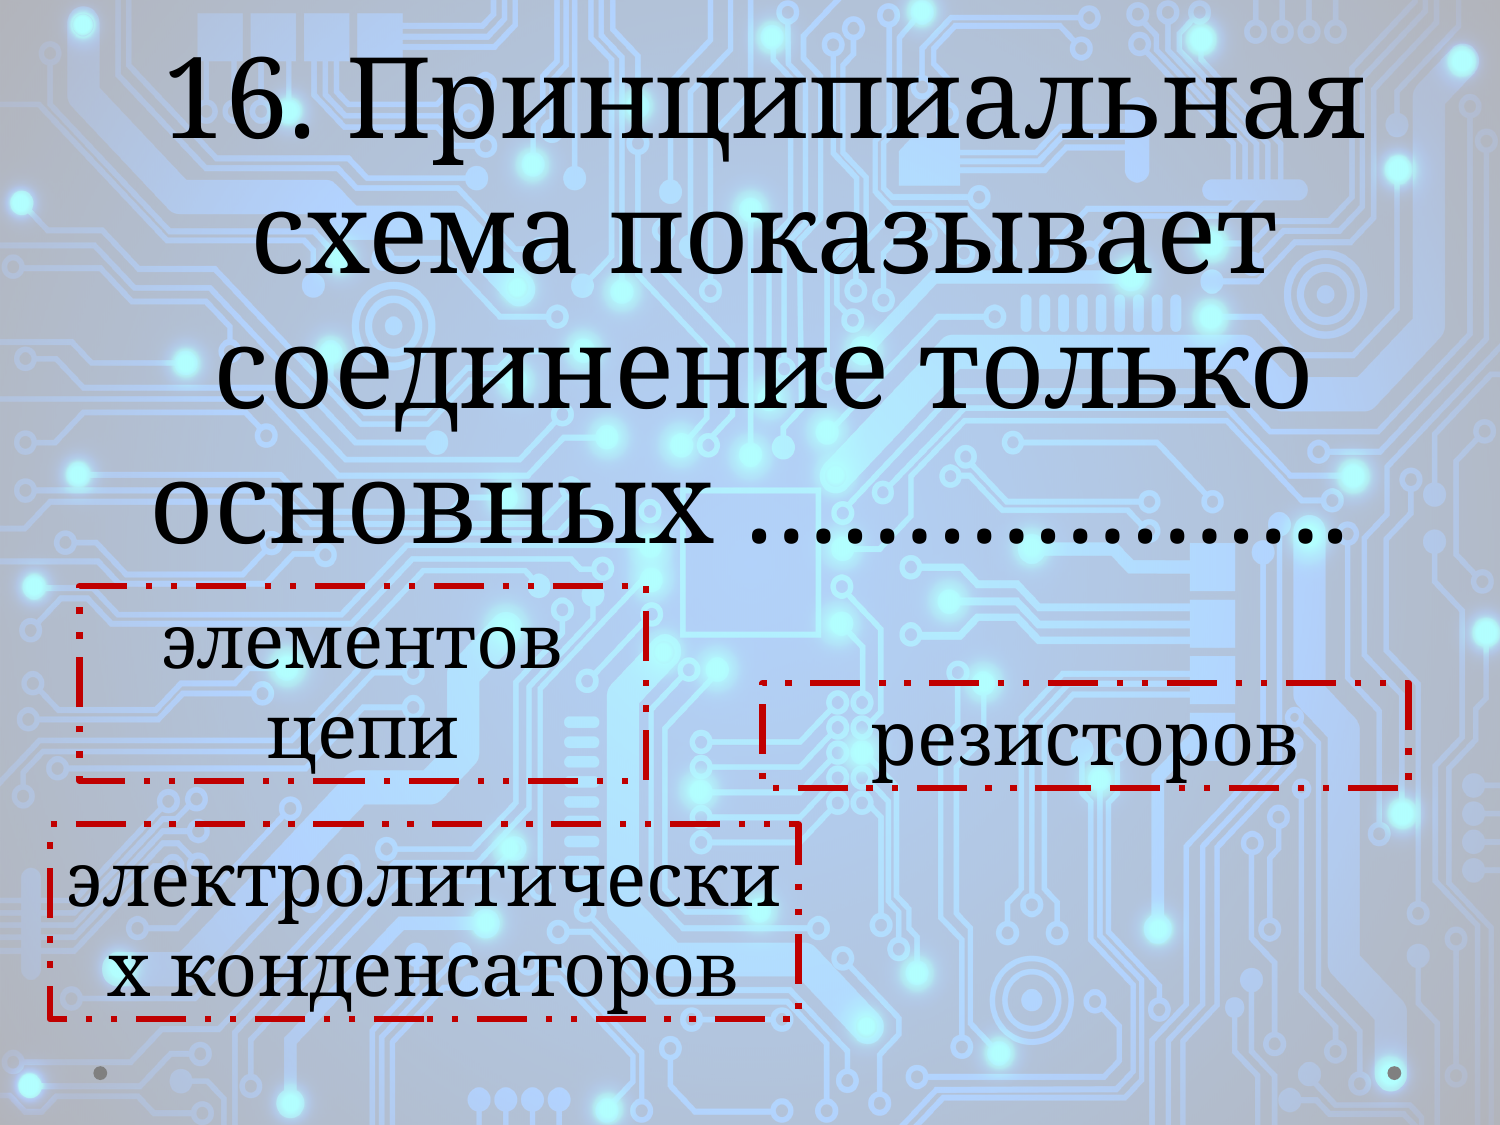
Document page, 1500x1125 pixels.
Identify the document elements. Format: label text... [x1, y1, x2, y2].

text_box электролитических конденсаторов [49, 824, 799, 1020]
text_box резисторов [762, 682, 1409, 788]
text_box 16. Принципиальная схема показывает соединение только основных ………………. [121, 19, 1409, 574]
text_box элементов цепи [79, 586, 647, 781]
